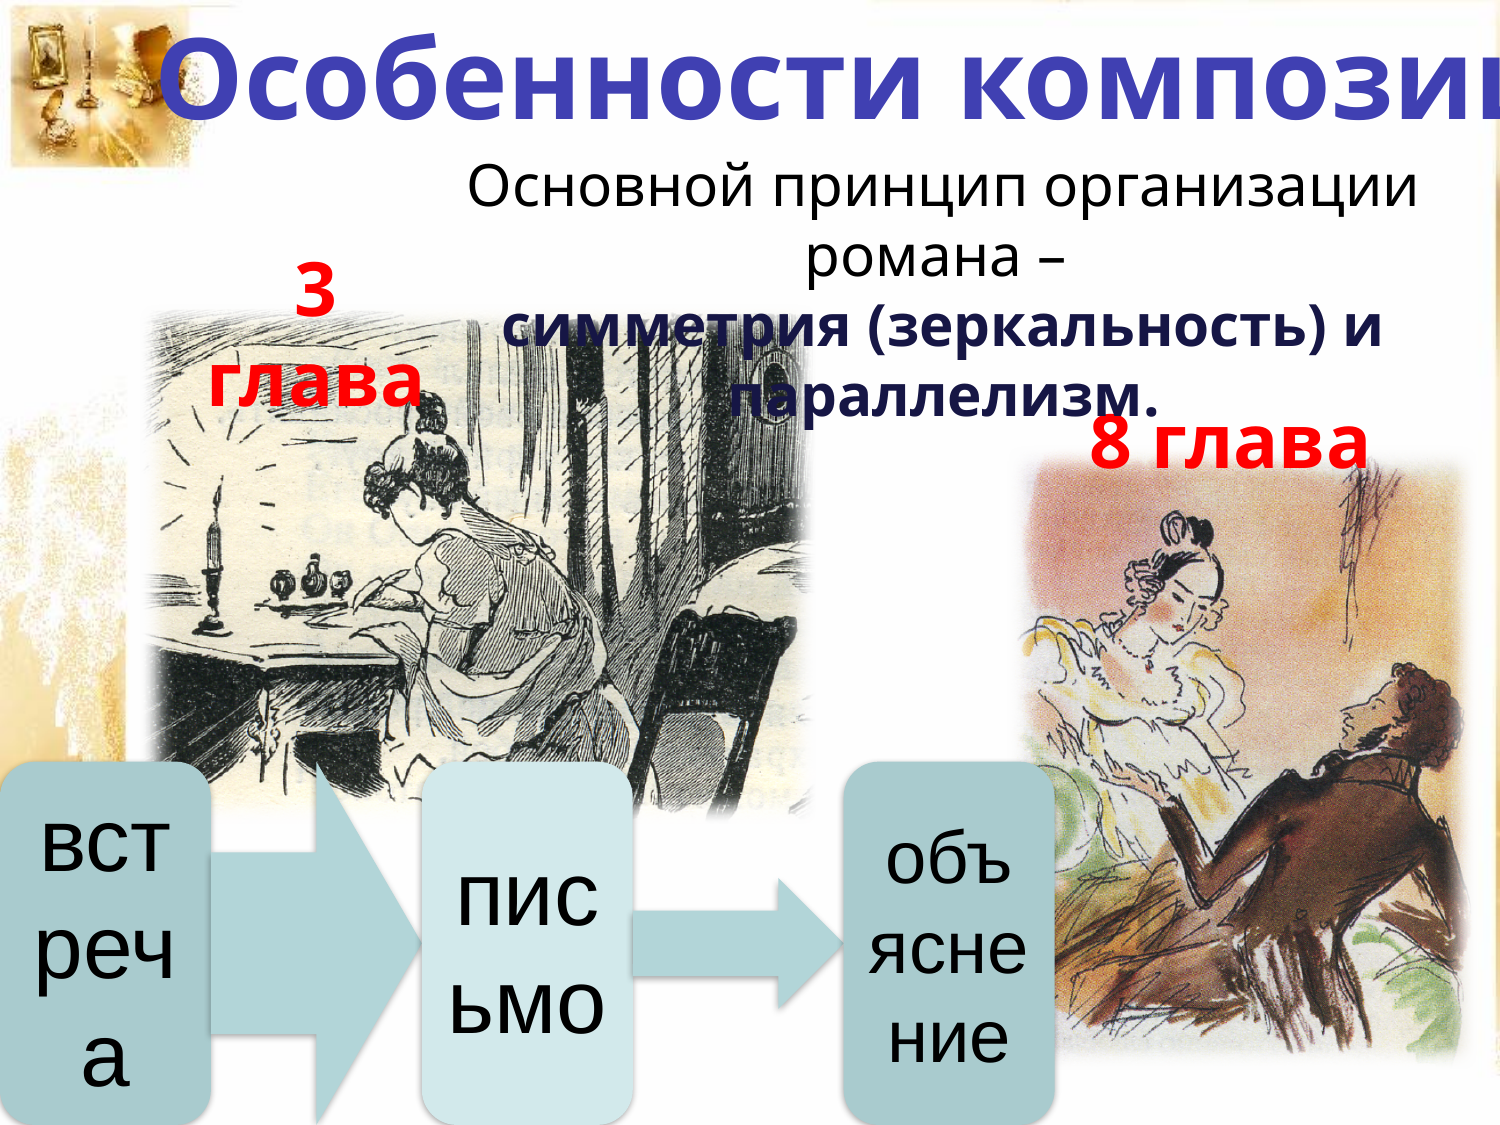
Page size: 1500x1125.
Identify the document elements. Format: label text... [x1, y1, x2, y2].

text_box Особенности композиции [139, 0, 1500, 150]
picture [0, 0, 1500, 1125]
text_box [0, 761, 1055, 1125]
text_box 3 глава [164, 234, 433, 303]
text_box Основной принцип организации романа – симметрия (зеркальность) и параллелизм. [433, 140, 1453, 436]
text_box 8 глава [984, 386, 1477, 492]
